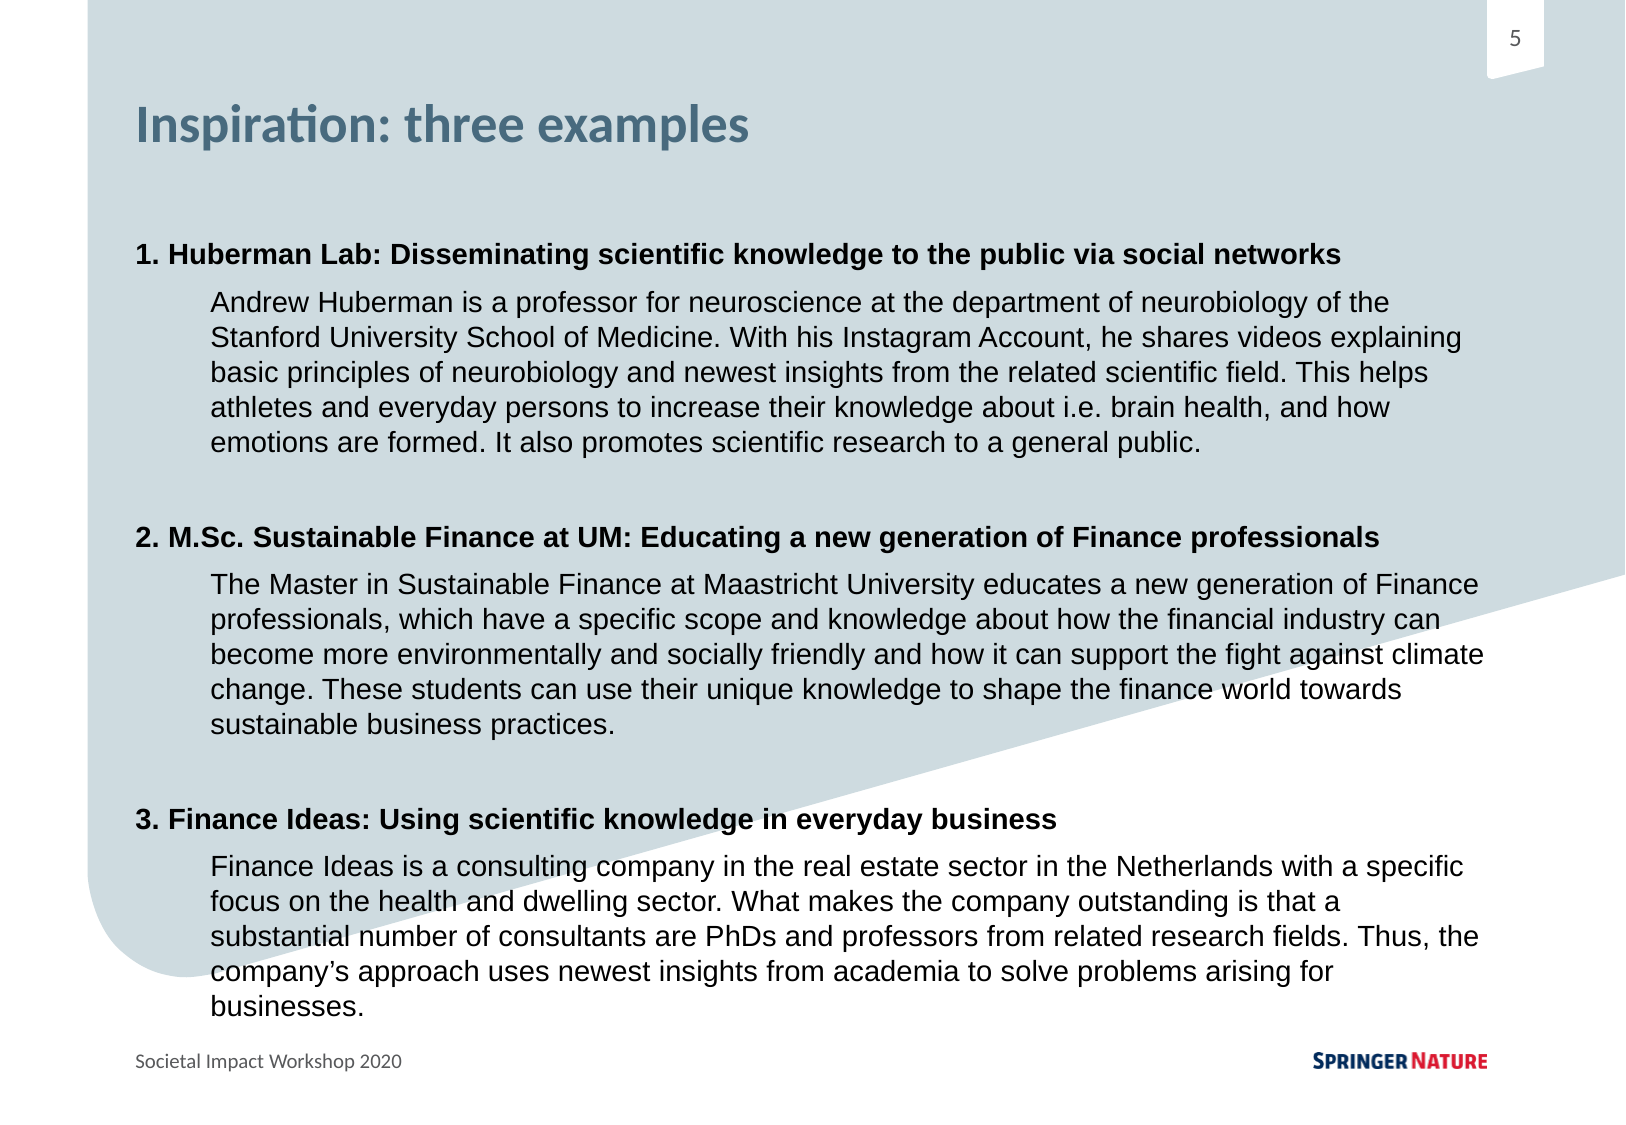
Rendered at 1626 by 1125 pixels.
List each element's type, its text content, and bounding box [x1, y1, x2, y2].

text_box Inspiration: three examples [135, 88, 1487, 149]
text_box 1. Huberman Lab: Disseminating scientific knowledge to the public via social networks Andrew Huberman is a professor for neuroscience at the department of neurobiology of the Stanford University School of Medicine. With his Instagram Account, he shares videos explaining basic principles of neurobiology and newest insights from the related scientific field. This helps athletes and everyday persons to increase their knowledge about i.e. brain health, and how emotions are formed. It also promotes scientific research to a general public. 2. M.Sc. Sustainable Finance at UM: Educating a new generation of Finance professionals The Master in Sustainable Finance at Maastricht University educates a new generation of Finance professionals, which have a specific scope and knowledge about how the financial industry can become more environmentally and socially friendly and how it can support the fight against climate change. These students can use their unique knowledge to shape the finance world towards sustainable business practices. 3. Finance Ideas: Using scientific knowledge in everyday business Finance Ideas is a consulting company in the real estate sector in the Netherlands with a specific focus on the health and dwelling sector. What makes the company outstanding is that a substantial number of consultants are PhDs and professors from related research fields. Thus, the company’s approach uses newest insights from academia to solve problems arising for businesses. [135, 235, 1487, 1023]
picture [1313, 1052, 1487, 1069]
